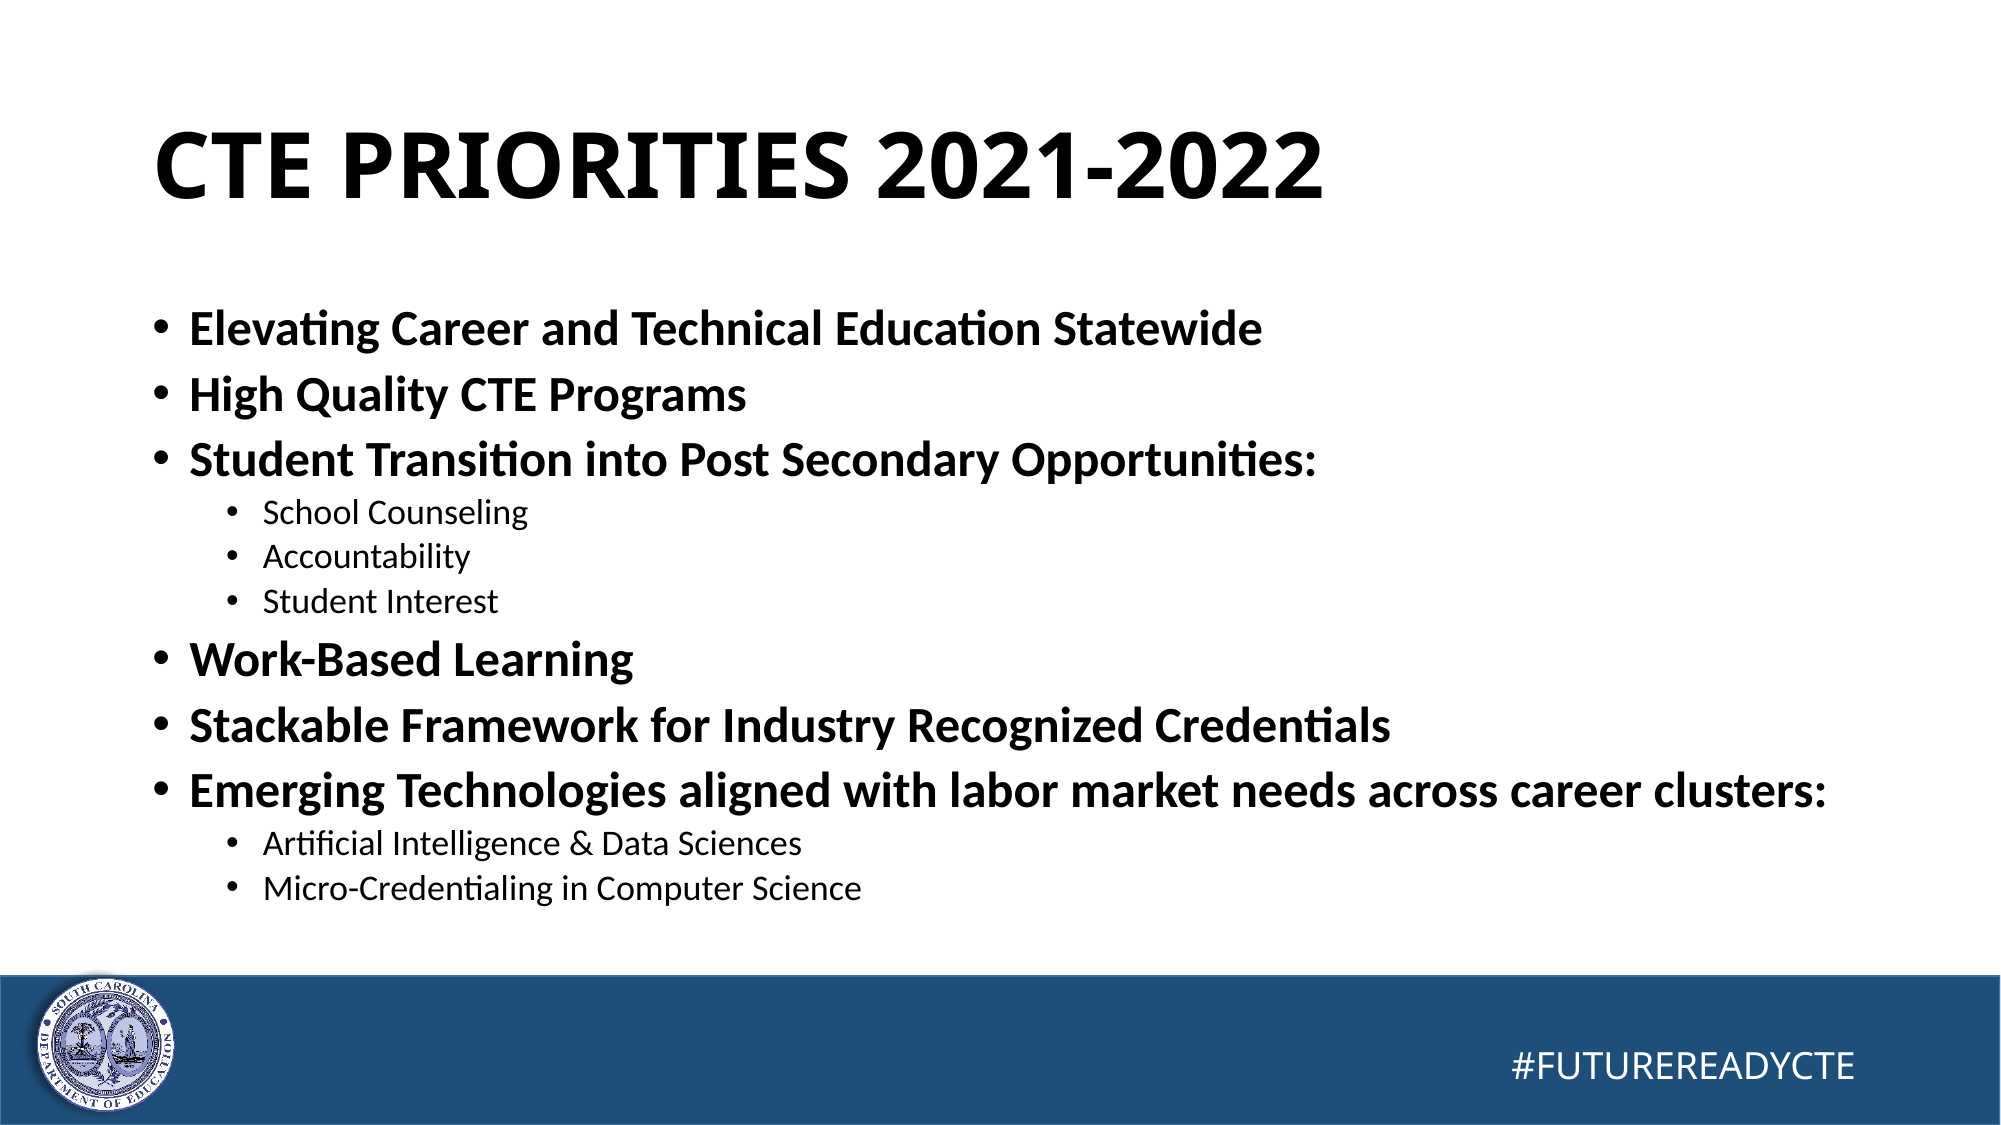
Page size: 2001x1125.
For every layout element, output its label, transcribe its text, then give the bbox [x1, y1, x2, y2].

picture [35, 976, 175, 1113]
title CTE PRIORITIES 2021-2022 [137, 59, 1863, 238]
list Elevating Career and Technical Education Statewide High Quality CTE Programs Student Transition into Post Secondary Opportunities: School Counseling Accountability Student Interest Work-Based Learning Stackable Framework for Industry Recognized Credentials Emerging Technologies aligned with labor market needs across career clusters: Artificial Intelligence & Data Sciences Micro-Credentialing in Computer Science [137, 238, 1863, 959]
